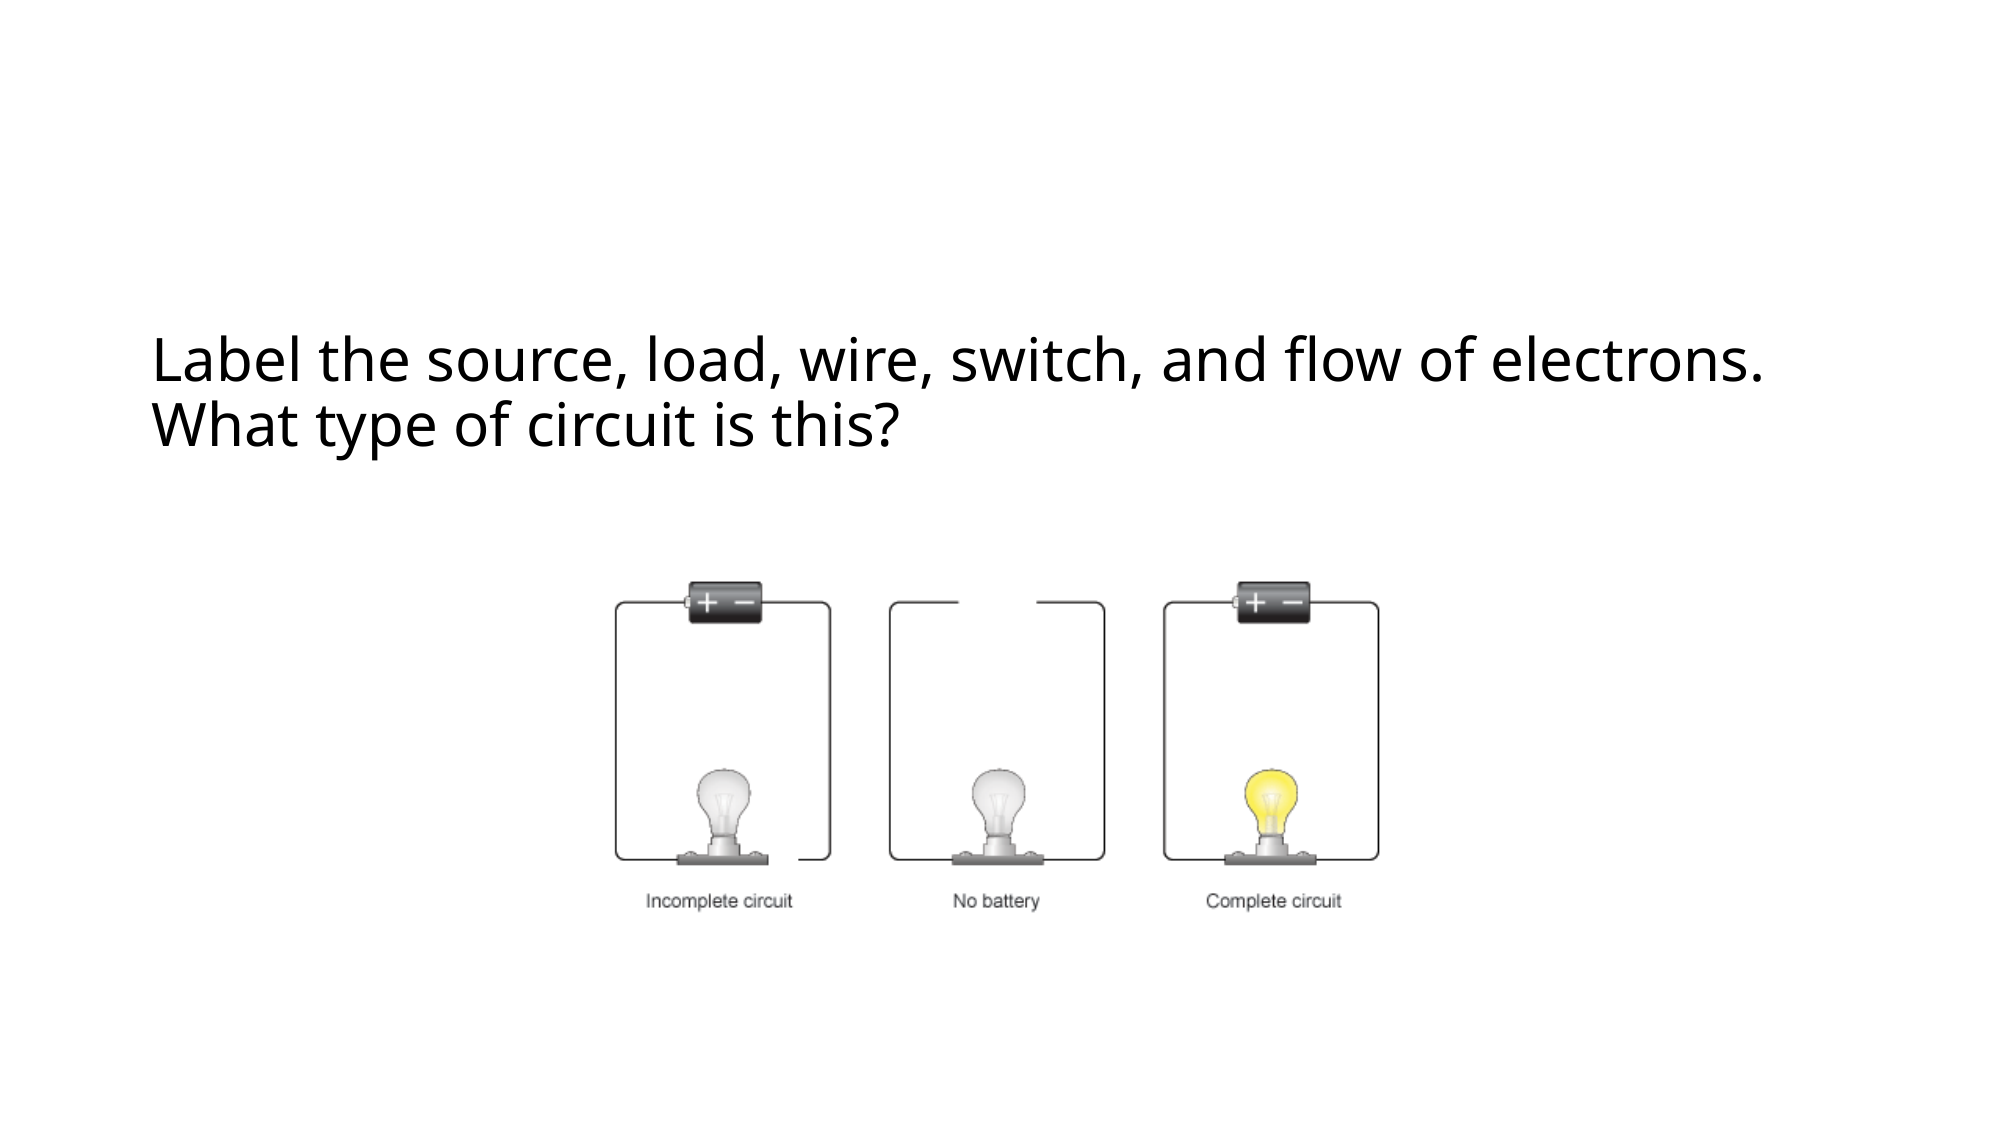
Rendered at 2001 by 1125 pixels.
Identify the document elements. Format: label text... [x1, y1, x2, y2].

title Label the source, load, wire, switch, and flow of electrons. What type of circuit is this? [136, 280, 1862, 467]
picture [595, 549, 1403, 947]
